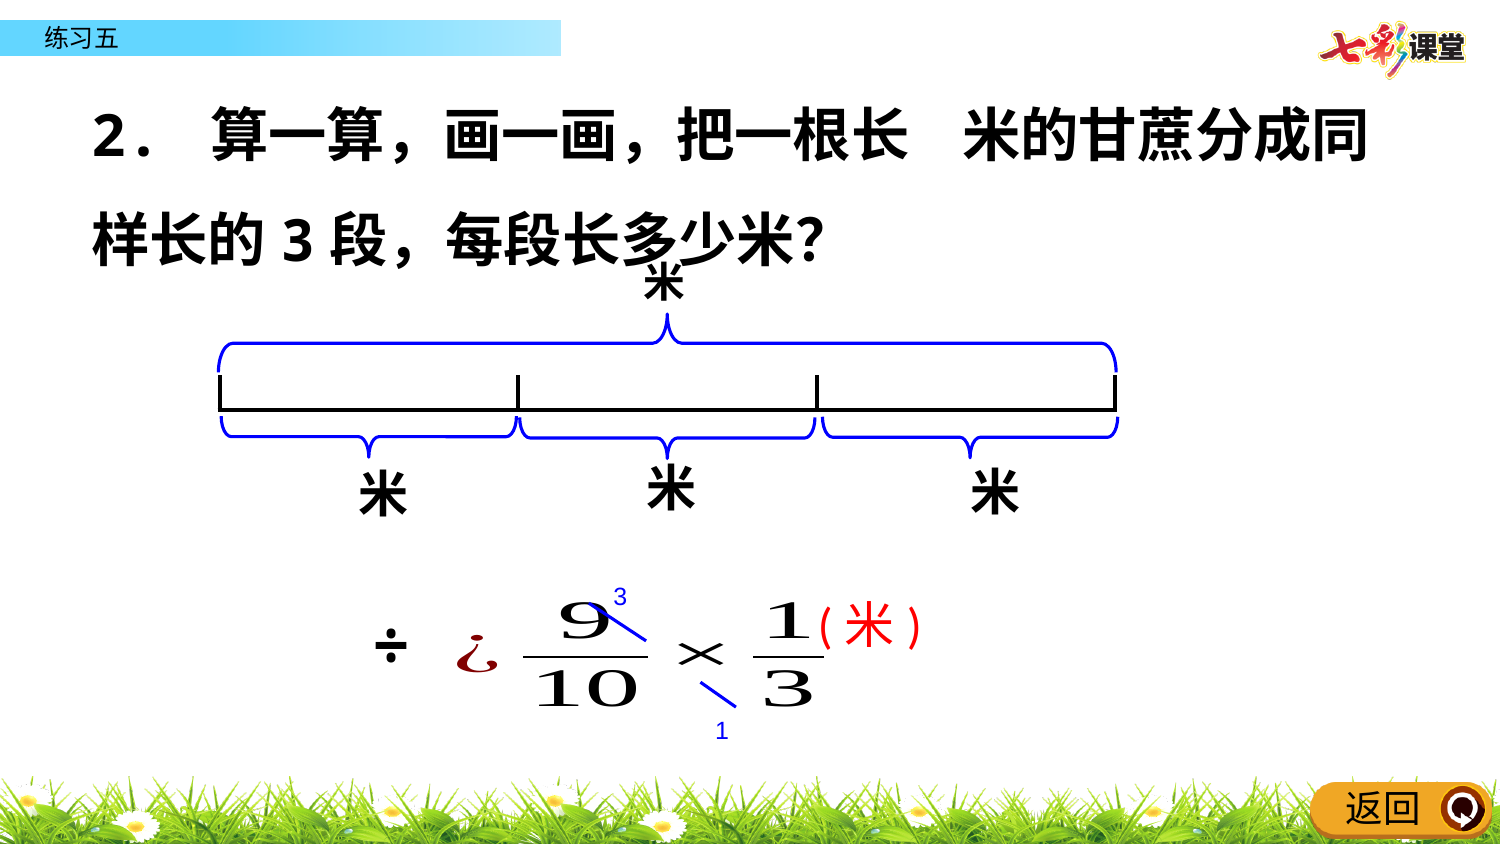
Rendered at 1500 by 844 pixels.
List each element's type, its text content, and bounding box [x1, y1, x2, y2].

table_header [520, 375, 815, 408]
text_box [821, 416, 1119, 459]
picture [1316, 20, 1468, 80]
text_box [220, 416, 518, 458]
text_box [217, 313, 1117, 373]
picture [0, 776, 1500, 844]
table_header [222, 375, 516, 408]
text_box 3 [598, 573, 665, 619]
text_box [700, 681, 737, 708]
text_box 2. 算一算，画一画，把一根长 米的甘蔗分成同样长的3段，每段长多少米？ [76, 55, 1400, 281]
text_box [518, 417, 816, 460]
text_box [588, 602, 647, 642]
text_box 1 [700, 707, 767, 752]
table_header [819, 375, 1113, 408]
